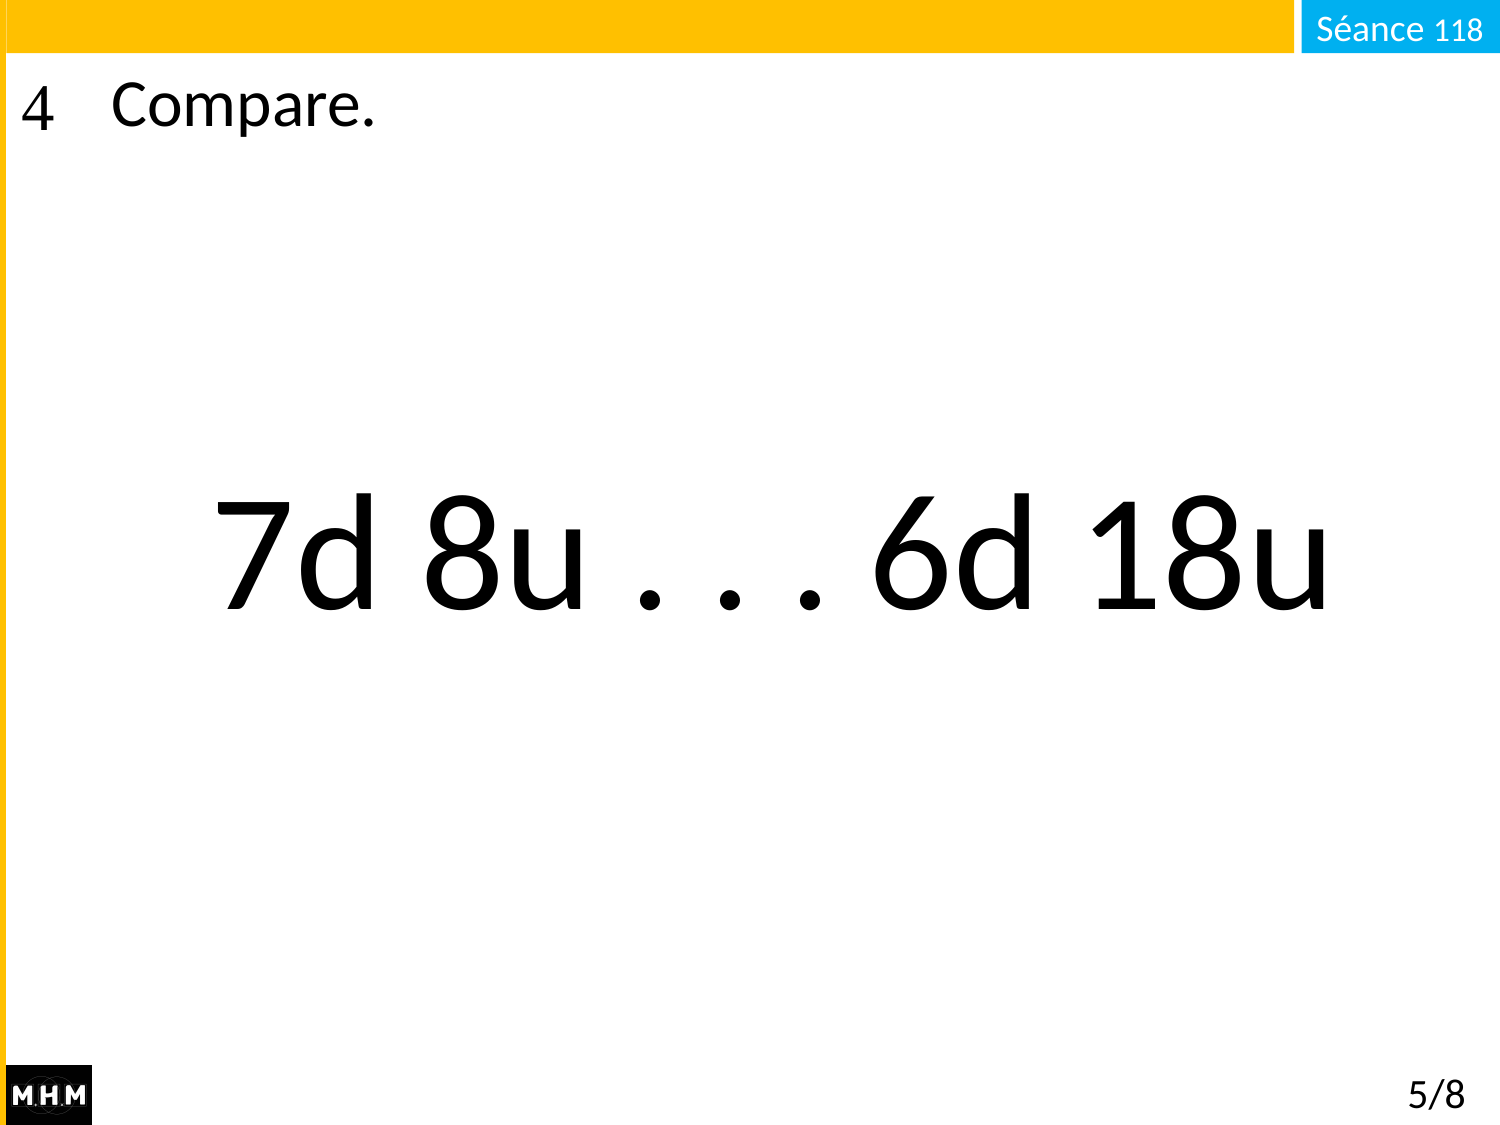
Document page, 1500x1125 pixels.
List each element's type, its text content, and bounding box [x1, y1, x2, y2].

text_box 7d 8u . . . 6d 18u [196, 435, 1360, 650]
picture [6, 1065, 92, 1125]
title Compare. [96, 60, 1391, 149]
list 5/8 [1373, 1064, 1500, 1125]
